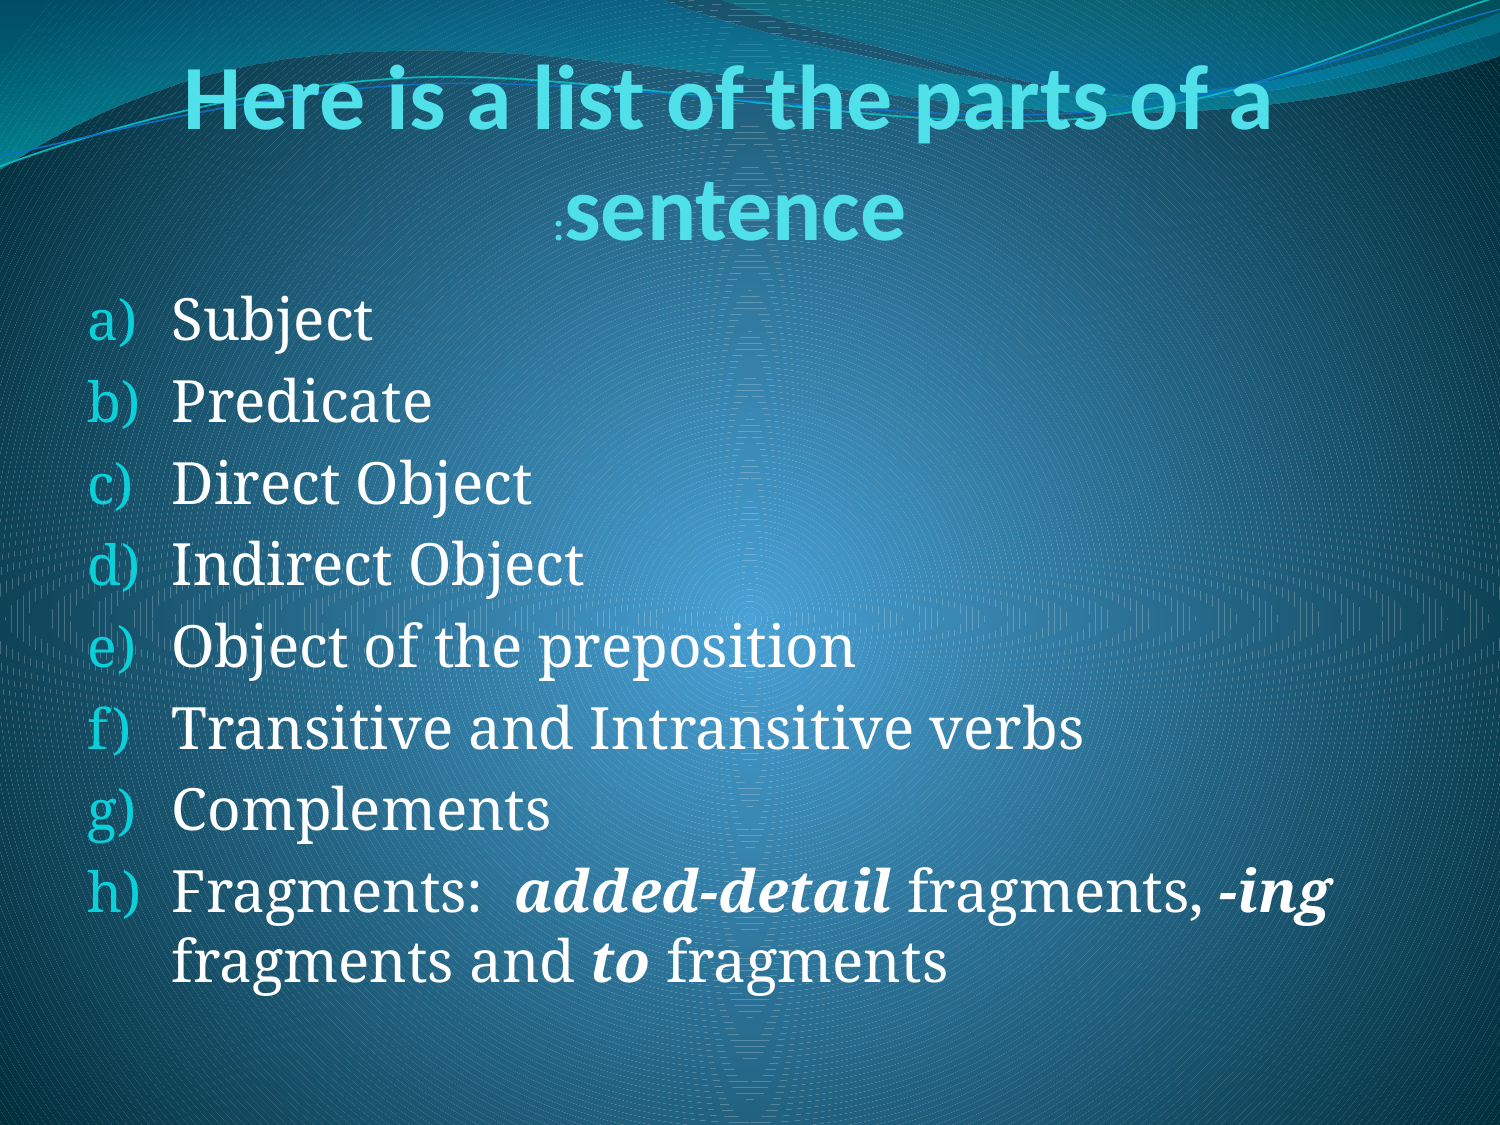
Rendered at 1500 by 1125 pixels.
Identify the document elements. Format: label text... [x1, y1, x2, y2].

title Here is a list of the parts of a sentence: [87, 37, 1376, 275]
subtitle Subject Predicate Direct Object Indirect Object Object of the preposition Transitive and Intransitive verbs Complements Fragments: added-detail fragments, -ing fragments and to fragments [87, 275, 1376, 1088]
